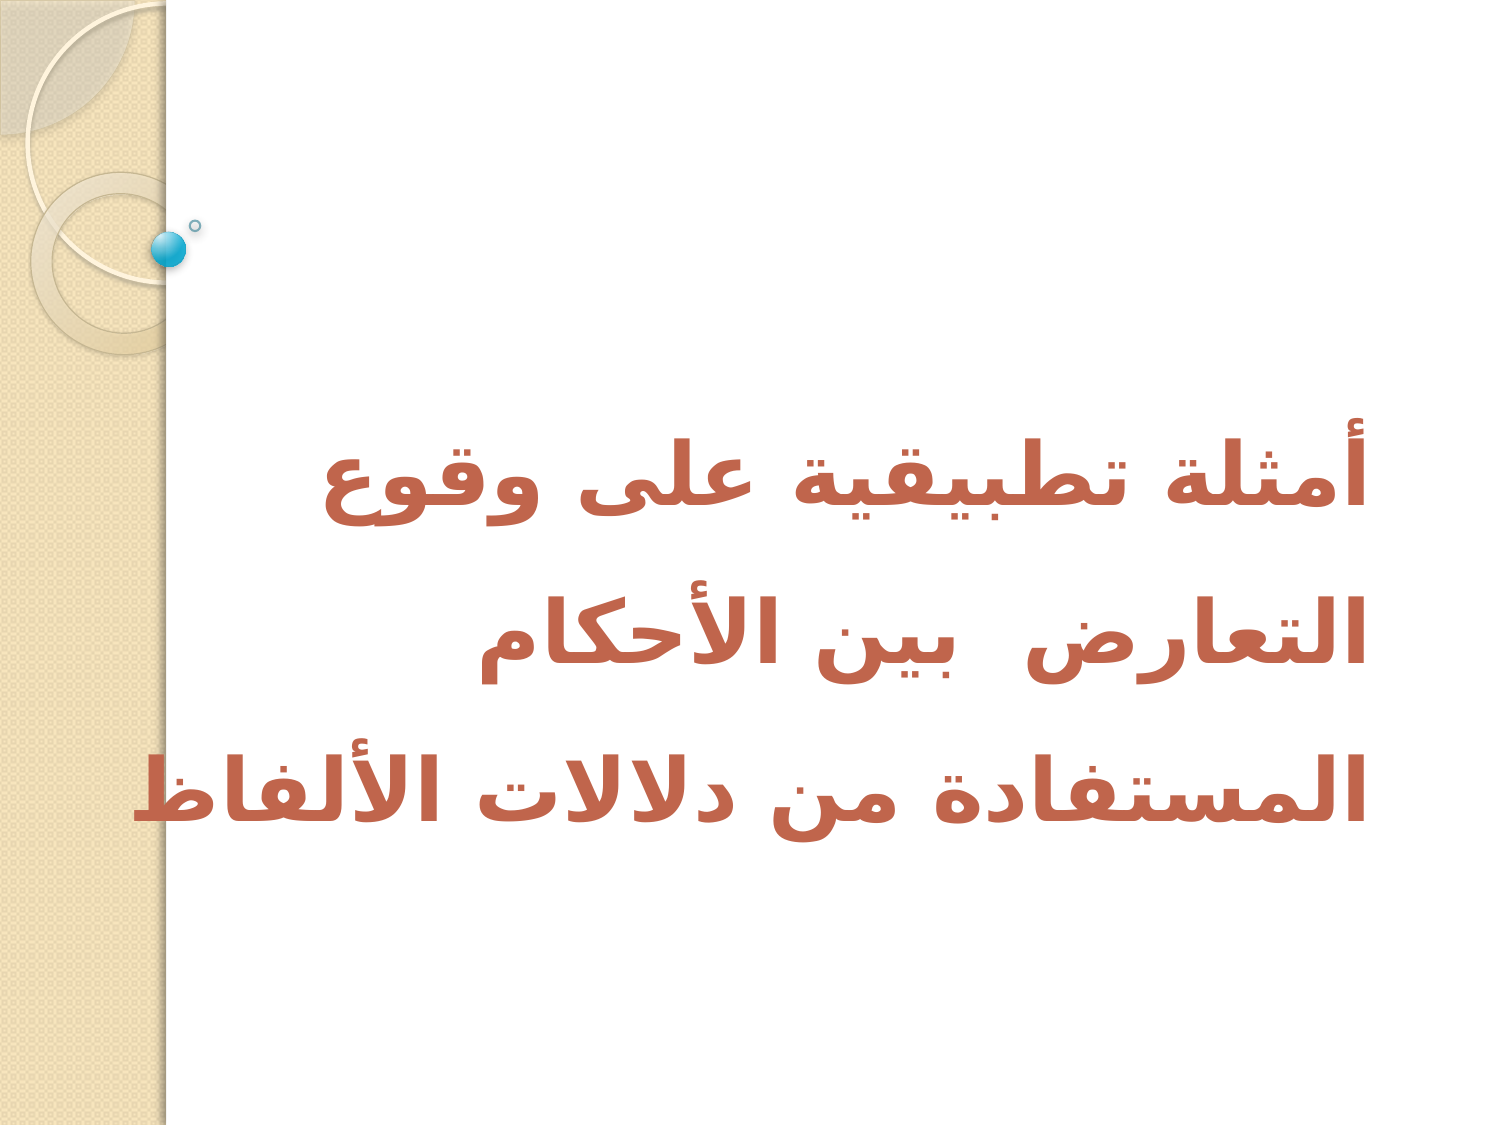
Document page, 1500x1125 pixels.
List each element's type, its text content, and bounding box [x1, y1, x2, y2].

title أمثلة تطبيقية على وقوع التعارض بين الأحكام المستفادة من دلالات الألفاظ [112, 349, 1388, 846]
